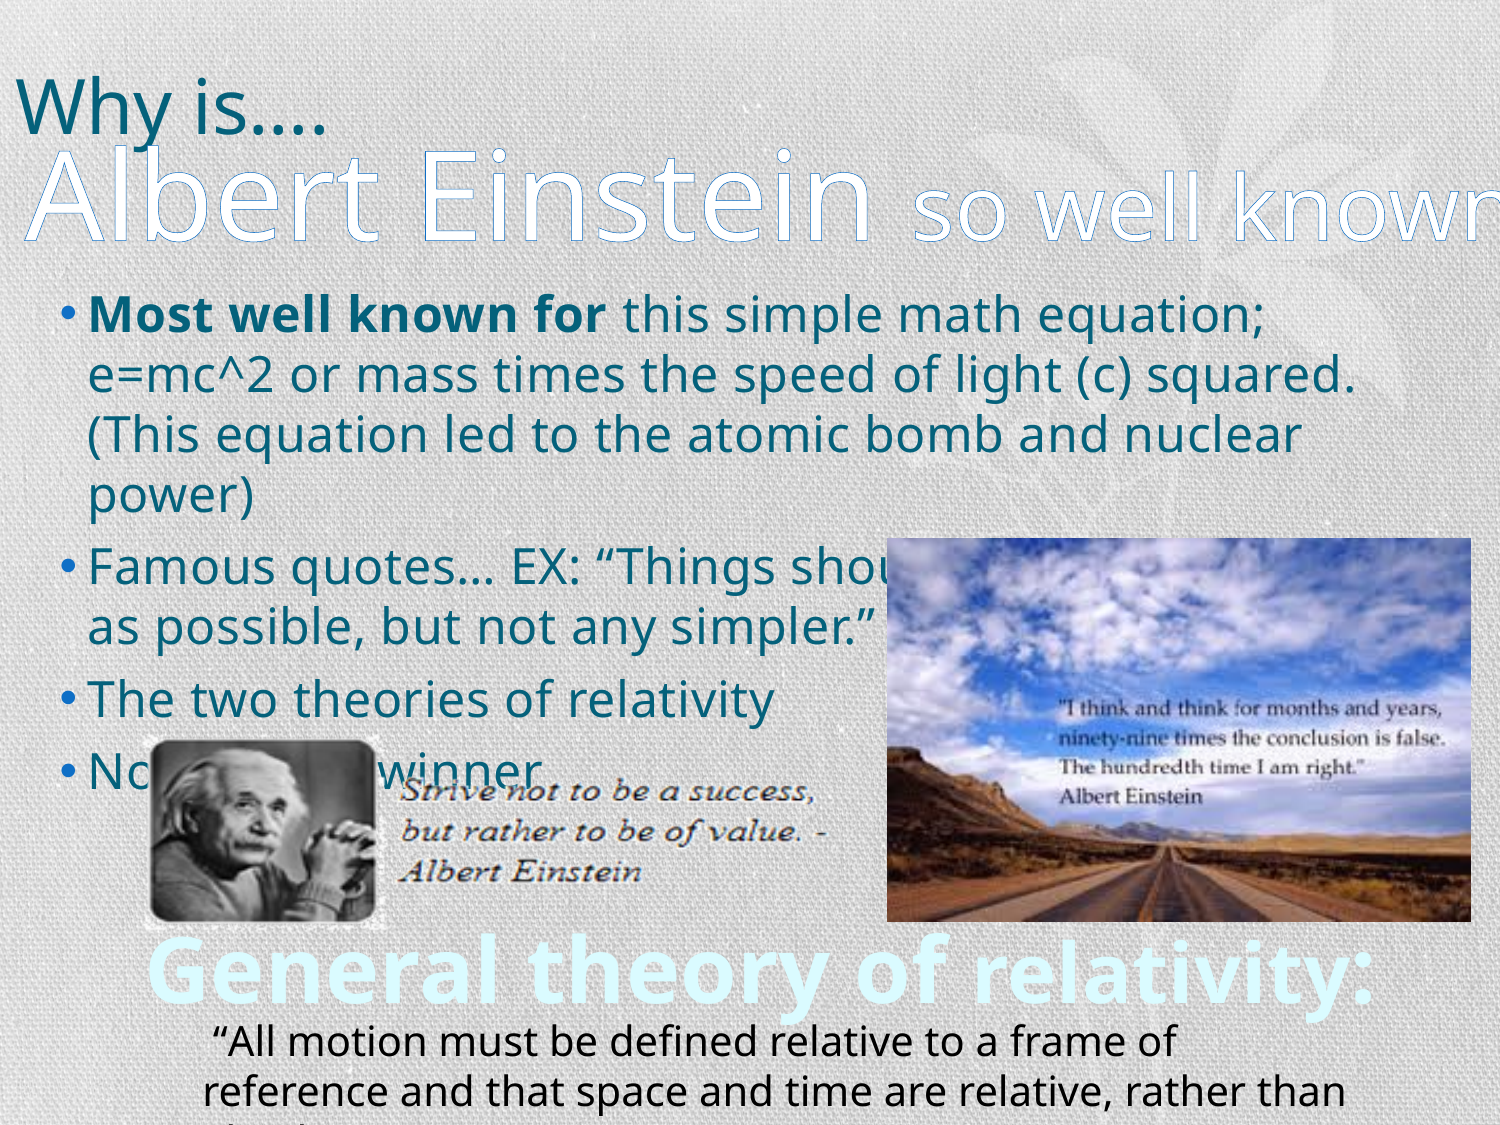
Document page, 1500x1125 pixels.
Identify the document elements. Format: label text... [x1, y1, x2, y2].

picture [124, 712, 861, 939]
picture [887, 538, 1471, 923]
text_box Albert Einstein so well known? [9, 108, 1500, 274]
text_box General theory of relativity: [129, 904, 1392, 1125]
list Most well known for this simple math equation; e=mc^2 or mass times the speed of light (c) squared. (This equation led to the atomic bomb and nuclear power) Famous quotes… EX: “Things should be made as simple as possible, but not any simpler.” The two theories of relativity Nobel Prize winner [44, 274, 1455, 1085]
text_box “All motion must be defined relative to a frame of reference and that space and time are relative, rather than absolute concepts.” [187, 1007, 1363, 1125]
title Why is…. [0, 50, 1410, 225]
